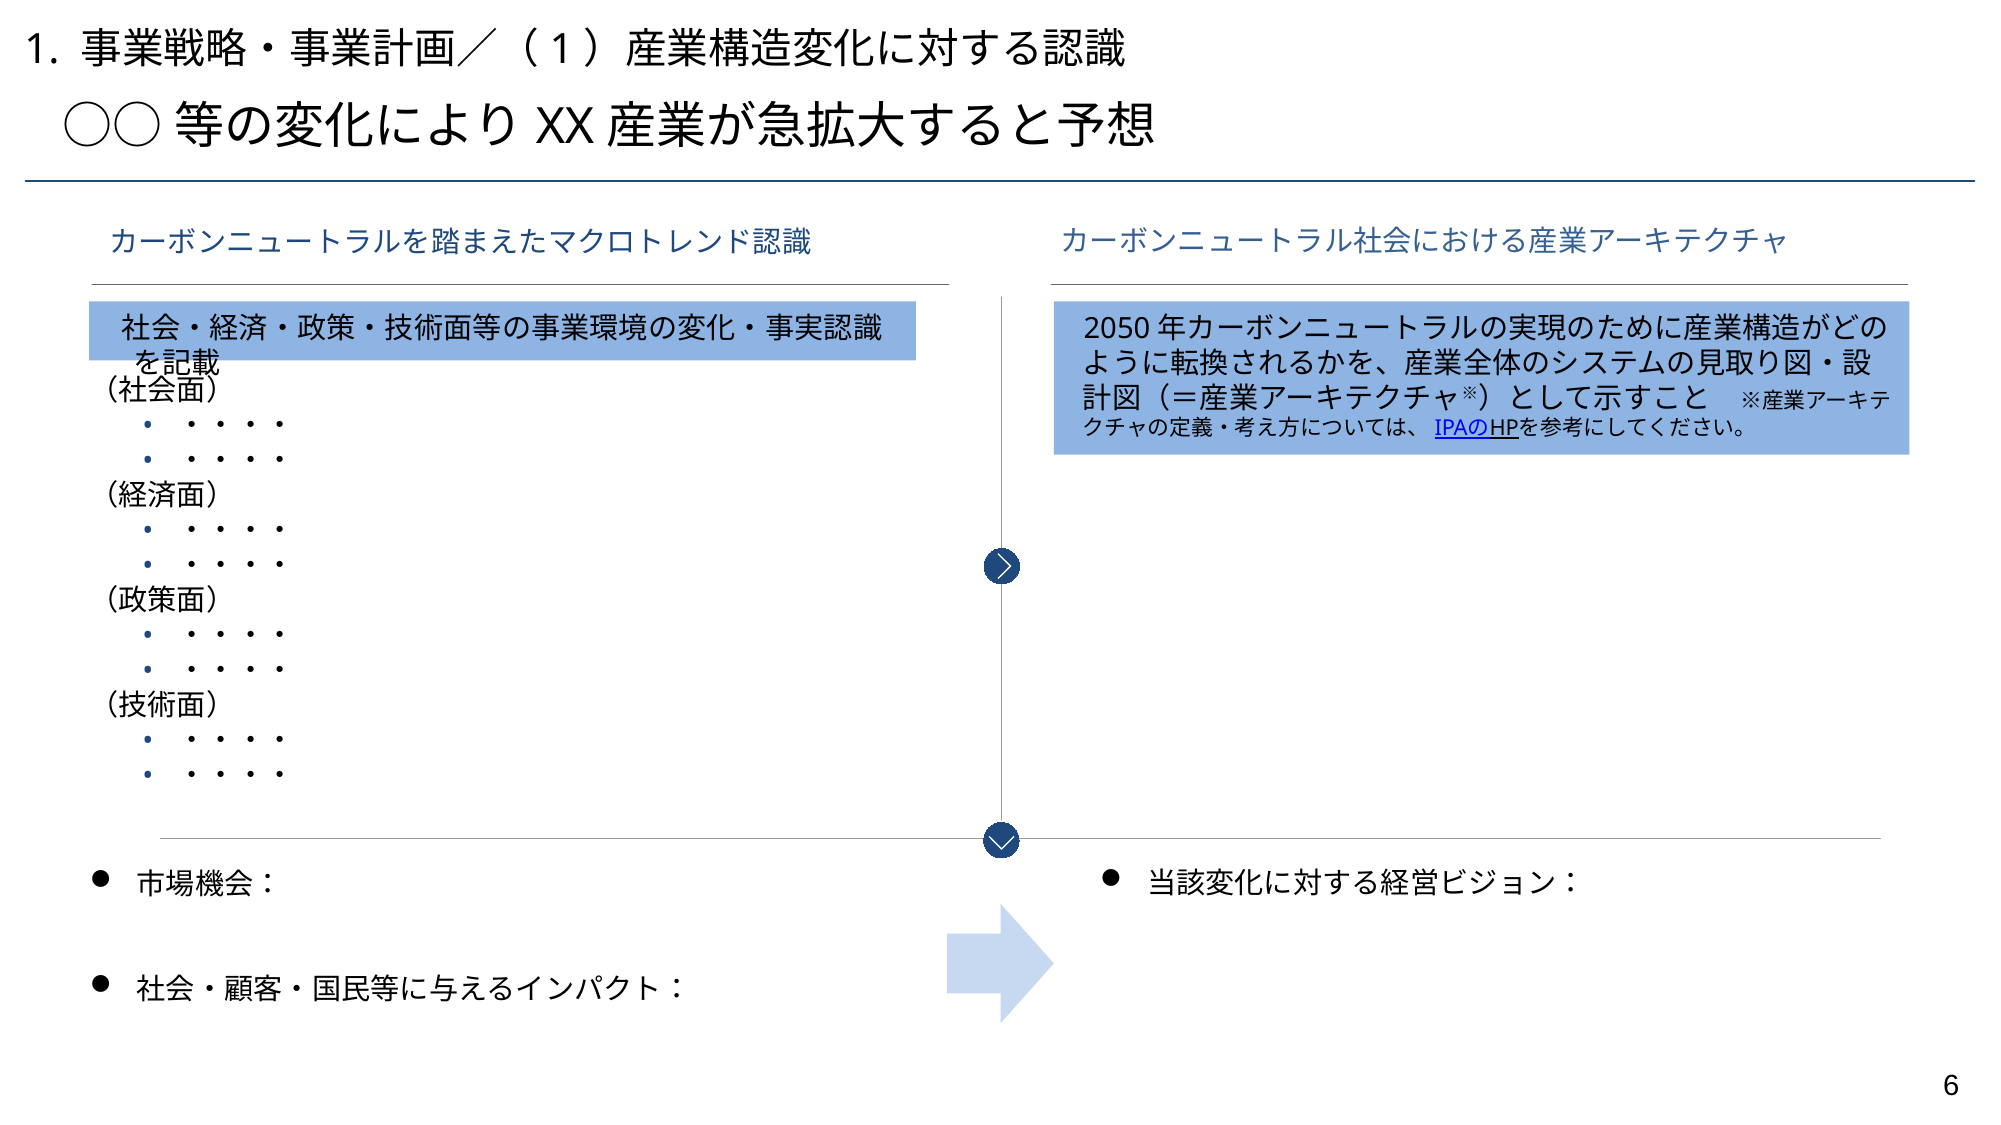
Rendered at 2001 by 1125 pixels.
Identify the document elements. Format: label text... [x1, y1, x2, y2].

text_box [983, 296, 1020, 820]
text_box カーボンニュートラル社会における産業アーキテクチャ [1045, 210, 1819, 269]
text_box （社会面） ・・・・ ・・・・ （経済面） ・・・・ ・・・・ （政策面） ・・・・ ・・・・ （技術面） ・・・・ ・・・・ [88, 363, 923, 743]
text_box ○○等の変化によりXX産業が急拡大すると予想 [62, 100, 1908, 155]
text_box [946, 902, 1055, 1025]
text_box 社会・経済・政策・技術面等の事業環境の変化・事実認識を記載 [88, 301, 917, 361]
text_box 市場機会： 社会・顧客・国民等に与えるインパクト： [89, 857, 923, 1083]
text_box カーボンニュートラルを踏まえたマクロトレンド認識 [93, 211, 943, 270]
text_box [983, 822, 1020, 859]
text_box 当該変化に対する経営ビジョン： [1099, 856, 1662, 1051]
text_box 1. 事業戦略・事業計画／（1）産業構造変化に対する認識 [24, 28, 1818, 74]
text_box 2050年カーボンニュートラルの実現のために産業構造がどのように転換されるかを、産業全体のシステムの見取り図・設計図（＝産業アーキテクチャ※）として示すこと ※産業アーキテクチャの定義・考え方については、IPAのHPを参考にしてください。 [1053, 301, 1910, 455]
